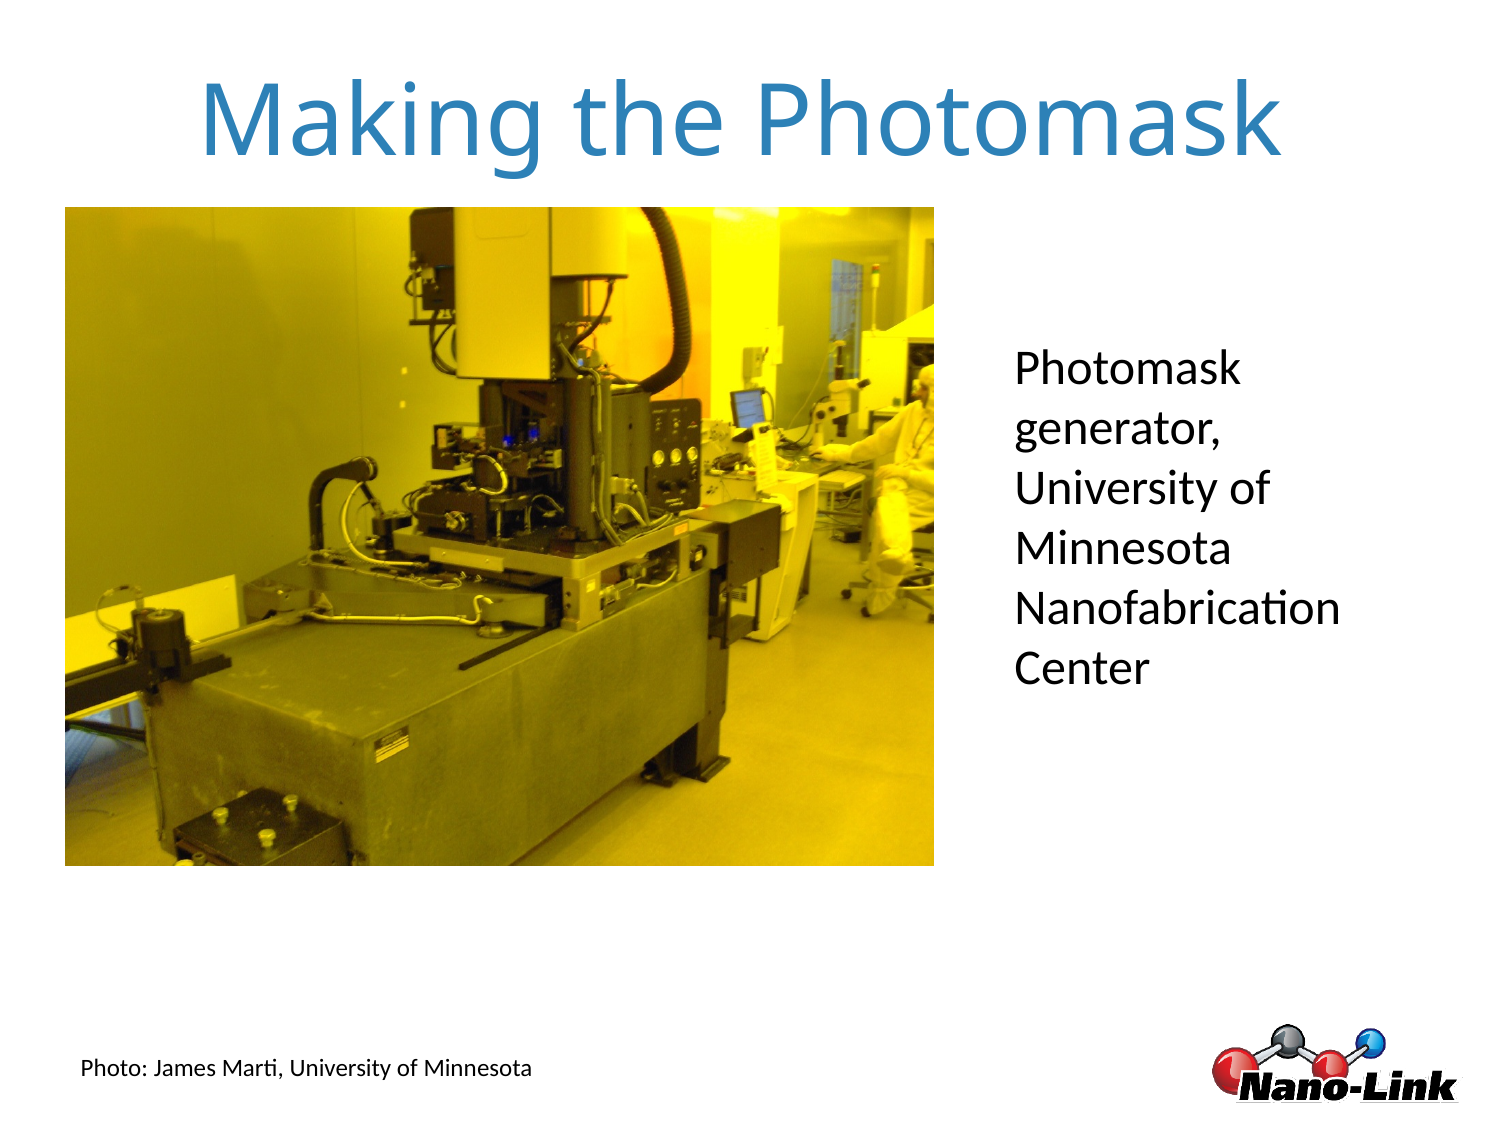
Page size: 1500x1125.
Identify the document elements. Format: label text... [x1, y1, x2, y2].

picture [65, 207, 935, 867]
text_box Photo: James Marti, University of Minnesota [65, 1044, 647, 1089]
title Making the Photomask [65, 48, 1416, 190]
picture [1212, 1024, 1463, 1103]
text_box Photomask generator, University of Minnesota Nanofabrication Center [999, 327, 1444, 703]
